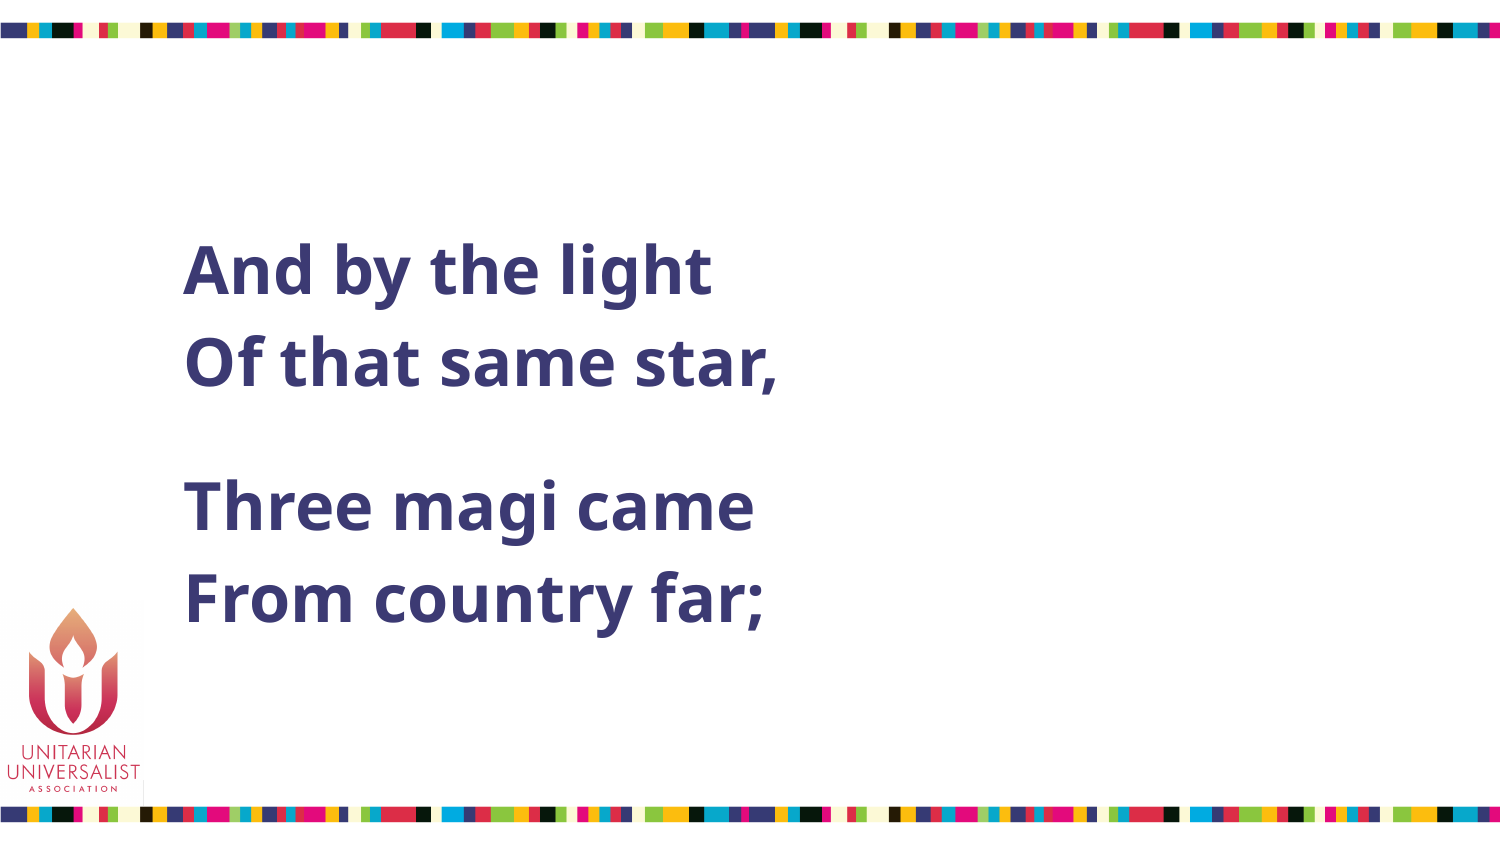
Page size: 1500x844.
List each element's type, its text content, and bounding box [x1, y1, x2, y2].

picture [0, 600, 1500, 824]
text_box And by the light Of that same star, Three magi came From country far; [168, 200, 1421, 651]
picture [0, 22, 1500, 40]
